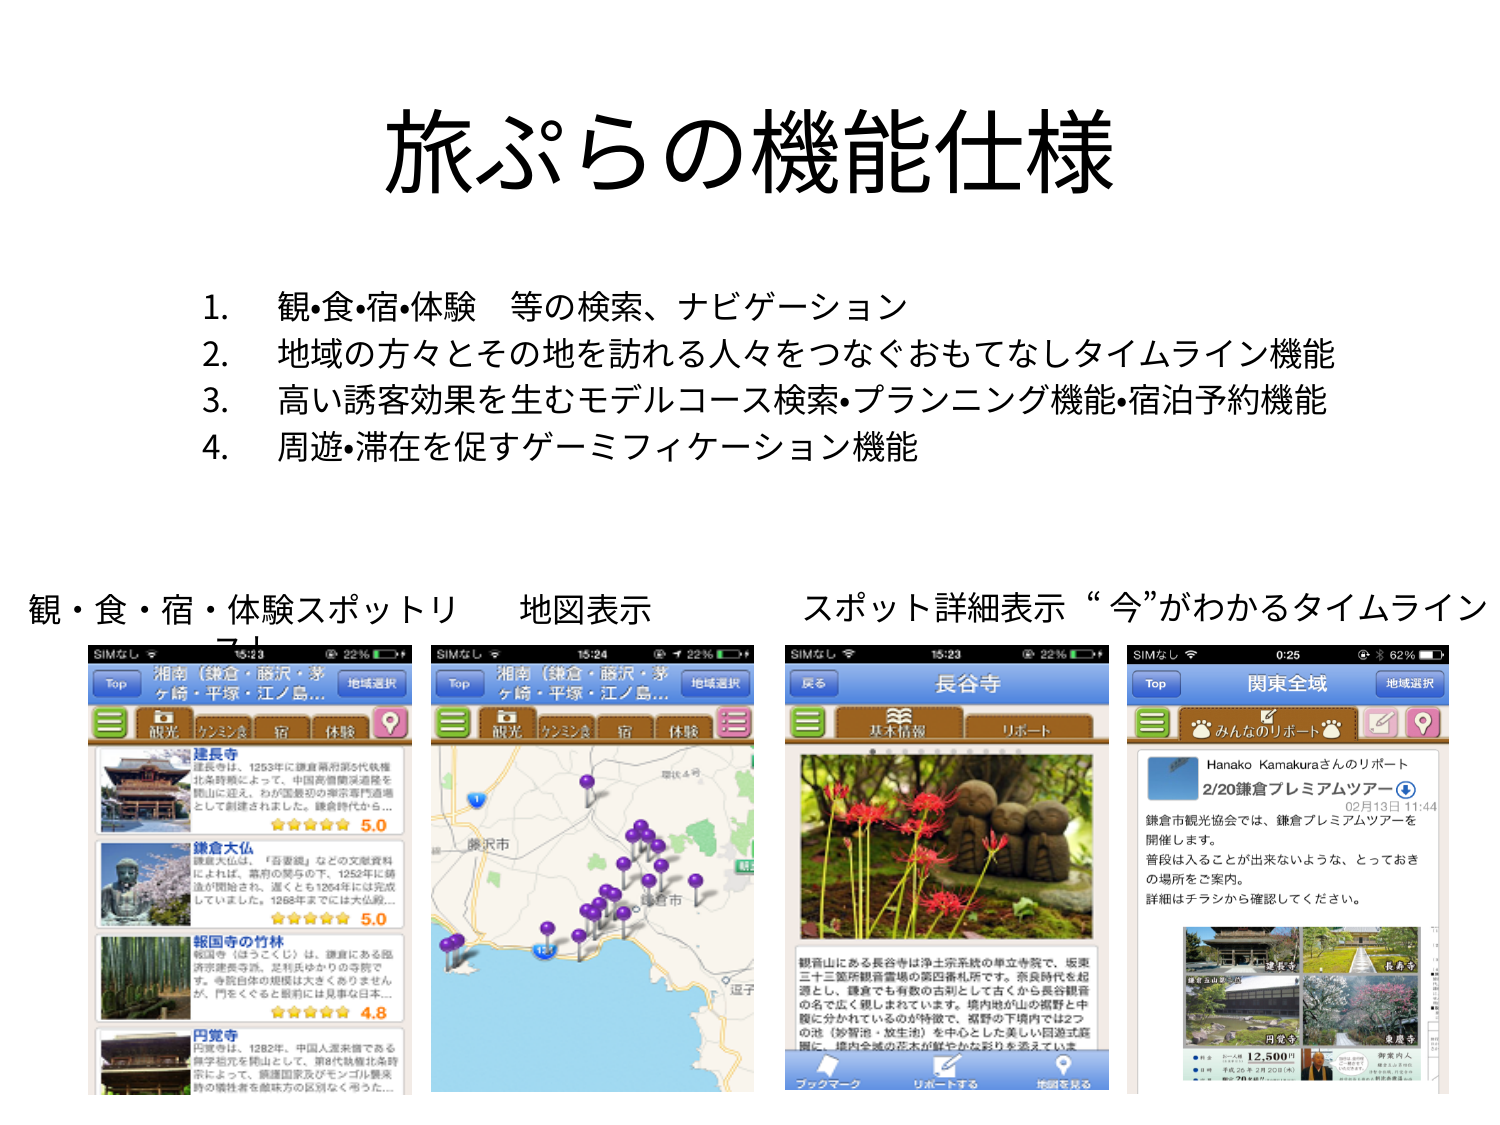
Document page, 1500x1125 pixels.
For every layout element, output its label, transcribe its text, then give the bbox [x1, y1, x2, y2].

picture [88, 644, 412, 1096]
text_box 観・食・宿・体験スポットリスト [0, 581, 490, 677]
title 旅ぷらの機能仕様 [100, 75, 1400, 225]
text_box スポット詳細表示 [786, 579, 1082, 635]
text_box 地図表示 [504, 581, 668, 637]
list 観・食・宿・体験 等の検索、ナビゲーション 地域の方々とその地を訪れる人々をつなぐおもてなしタイムライン機能 高い誘客効果を生むモデルコース検索・プランニング機能・宿泊予約機能 周遊・滞在を促すゲーミフィケーション機能 [112, 279, 1388, 575]
picture [785, 645, 1109, 1090]
picture [430, 644, 754, 1092]
text_box “今”がわかるタイムライン [1082, 579, 1500, 635]
picture [1127, 645, 1449, 1095]
